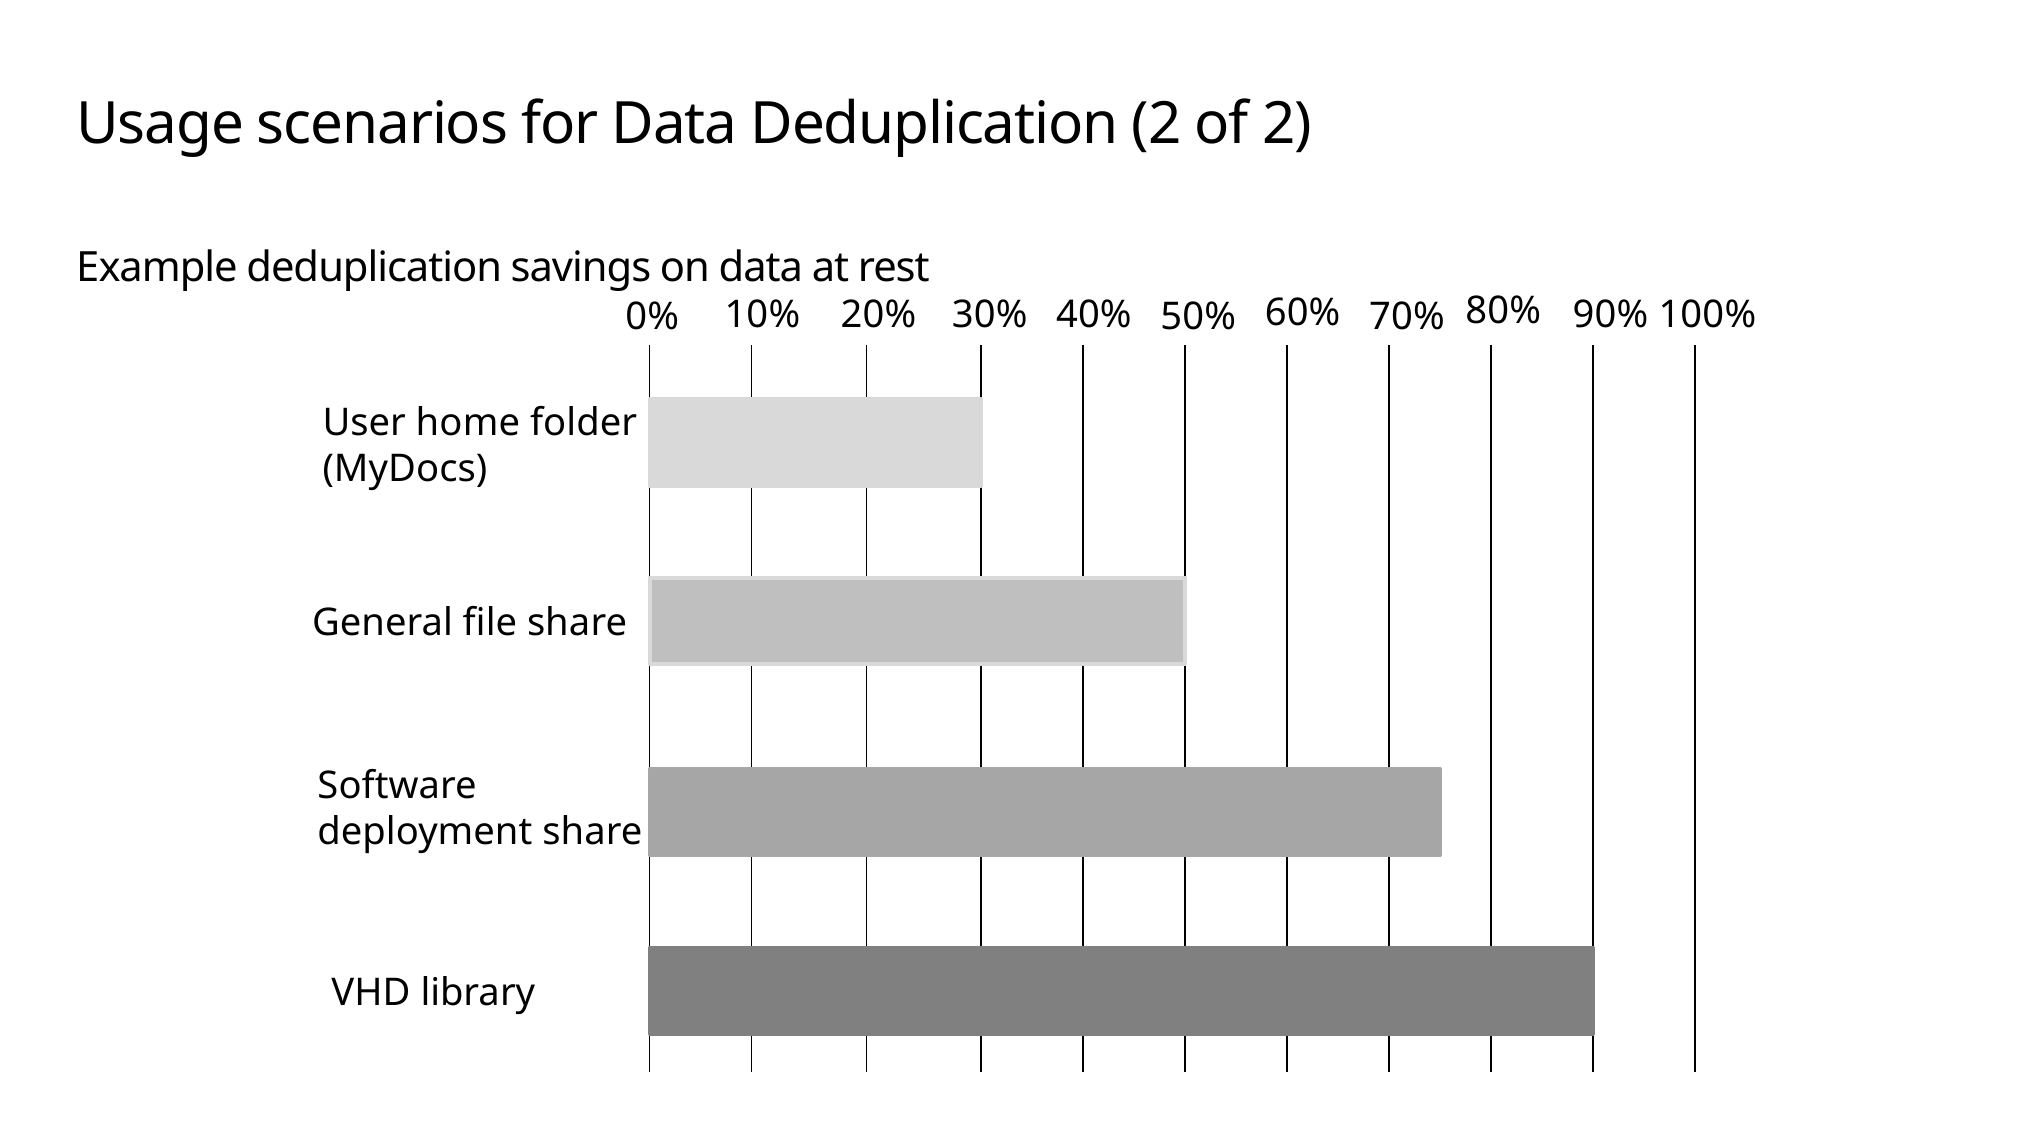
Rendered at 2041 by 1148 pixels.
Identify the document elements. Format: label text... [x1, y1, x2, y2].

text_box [303, 277, 1772, 1073]
title Usage scenarios for Data Deduplication (2 of 2) [76, 93, 1968, 161]
list Example deduplication savings on data at rest [76, 240, 1970, 1074]
